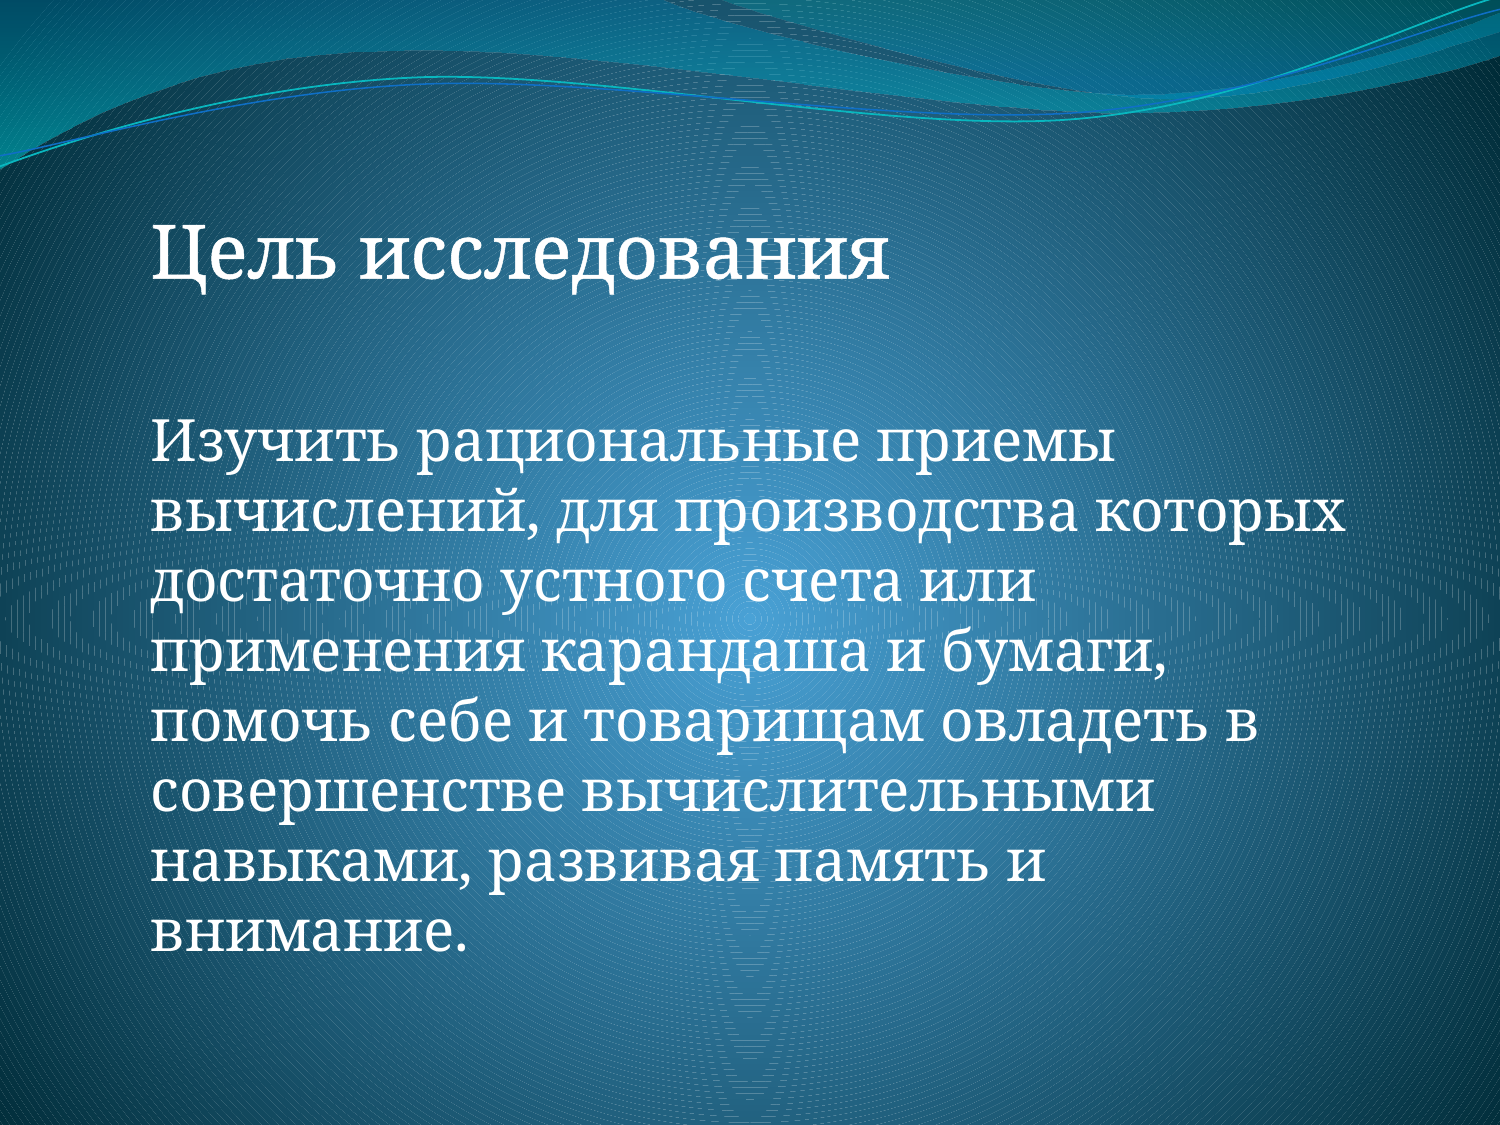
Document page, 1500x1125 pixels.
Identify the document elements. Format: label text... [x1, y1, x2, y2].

text_box Цель исследования [135, 196, 1152, 301]
text_box Изучить рациональные приемы вычислений, для производства которых достаточно устного счета или применения карандаша и бумаги, помочь себе и товарищам овладеть в совершенстве вычислительными навыками, развивая память и внимание. [135, 395, 1365, 971]
